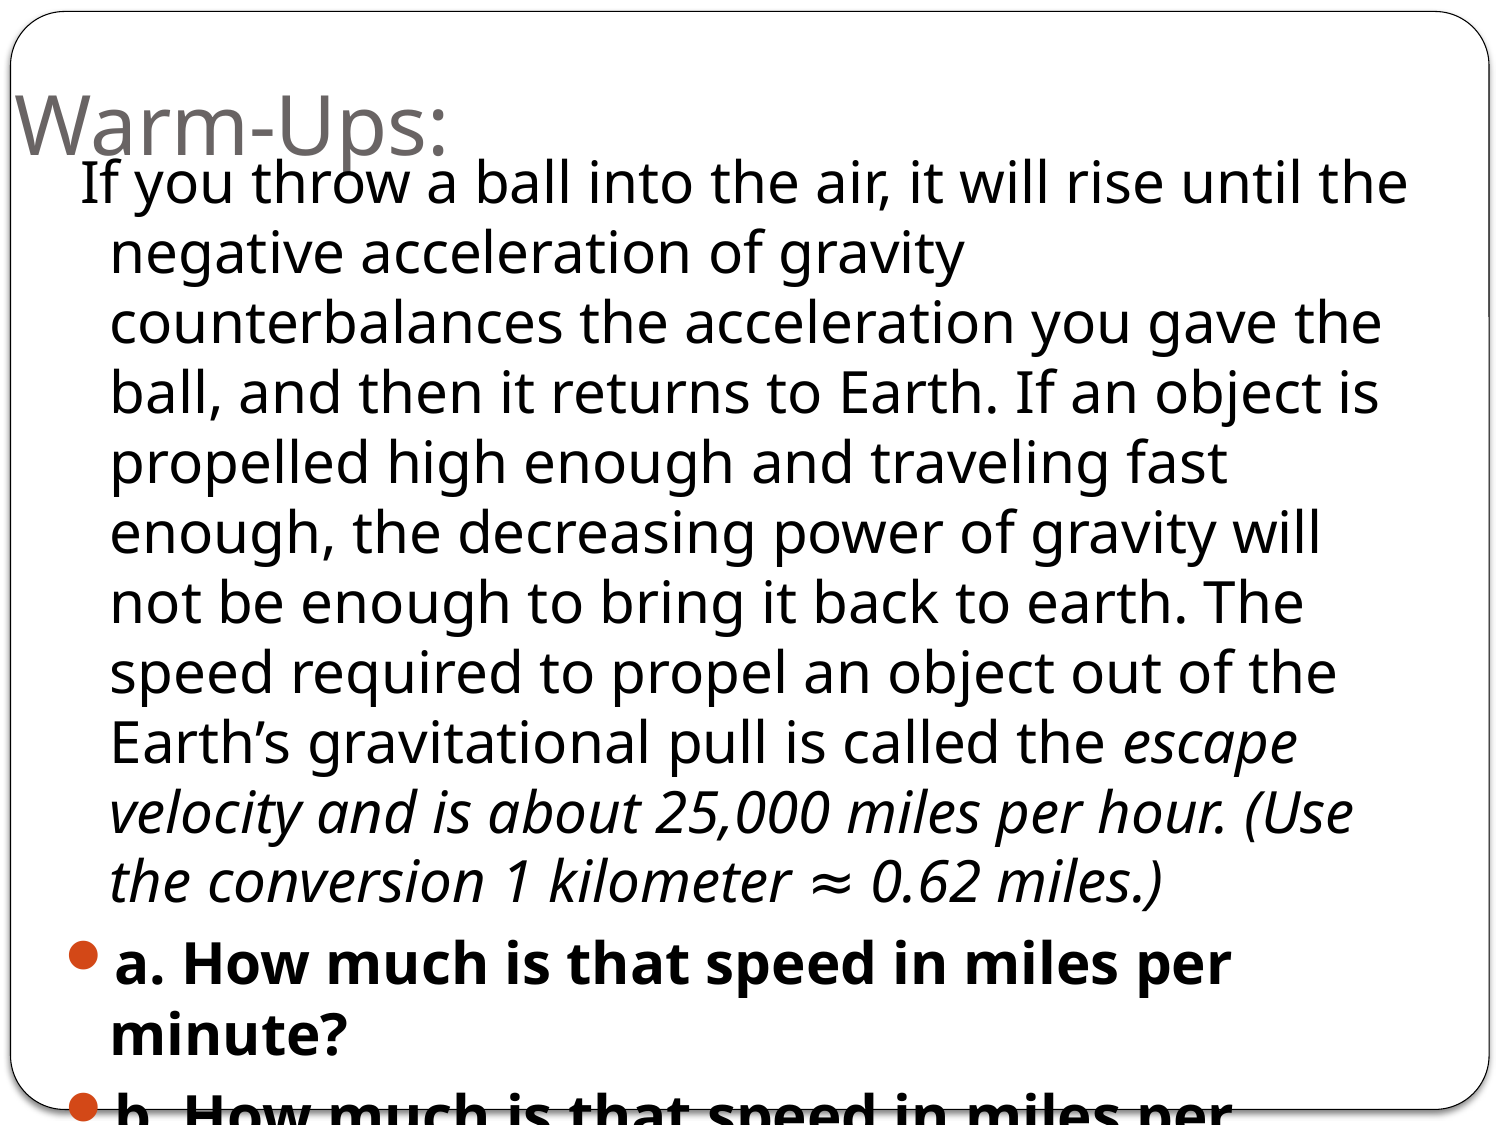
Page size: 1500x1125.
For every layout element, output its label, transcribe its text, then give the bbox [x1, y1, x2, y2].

title Warm-Ups: [0, 0, 1275, 188]
list If you throw a ball into the air, it will rise until the negative acceleration of gravity counterbalances the acceleration you gave the ball, and then it returns to Earth. If an object is propelled high enough and traveling fast enough, the decreasing power of gravity will not be enough to bring it back to earth. The speed required to propel an object out of the Earth’s gravitational pull is called the escape velocity and is about 25,000 miles per hour. (Use the conversion 1 kilometer ≈ 0.62 miles.) a. How much is that speed in miles per minute? b. How much is that speed in miles per second? c. How much is that speed in kilometers per second? [50, 137, 1425, 1125]
